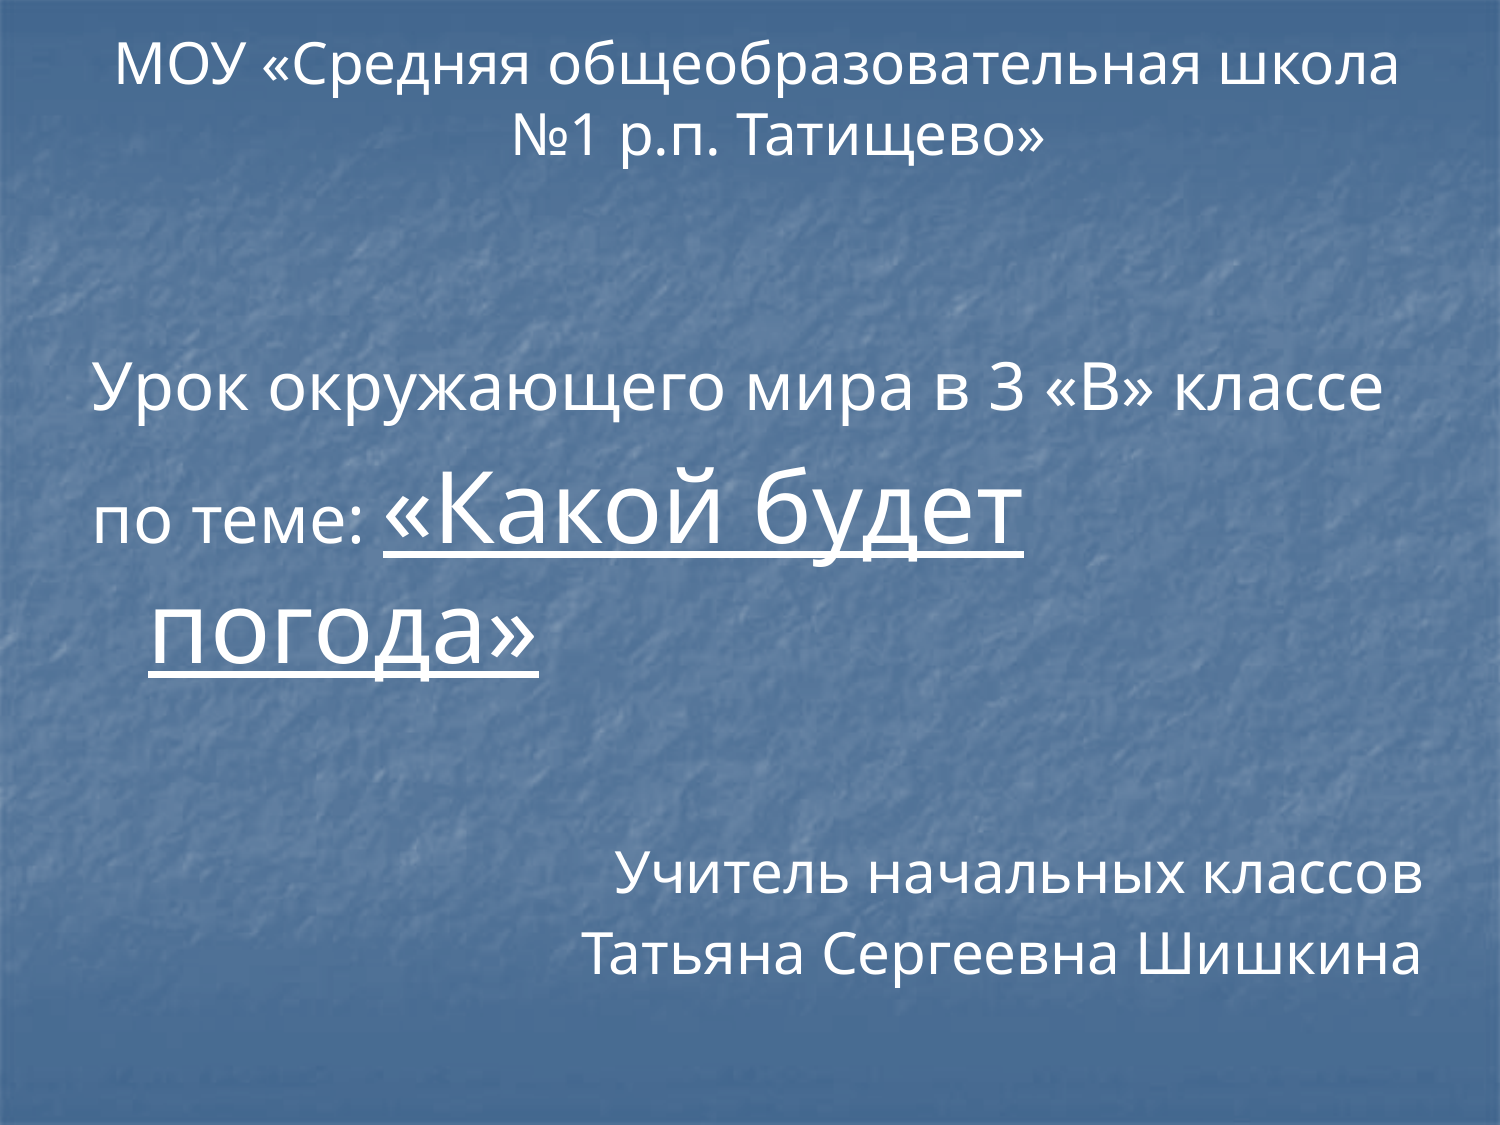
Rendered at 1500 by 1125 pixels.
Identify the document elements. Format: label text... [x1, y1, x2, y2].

list МОУ «Средняя общеобразовательная школа №1 р.п. Татищево» Урок окружающего мира в 3 «В» классе по теме: «Какой будет погода» Учитель начальных классов Татьяна Сергеевна Шишкина [76, 19, 1439, 836]
